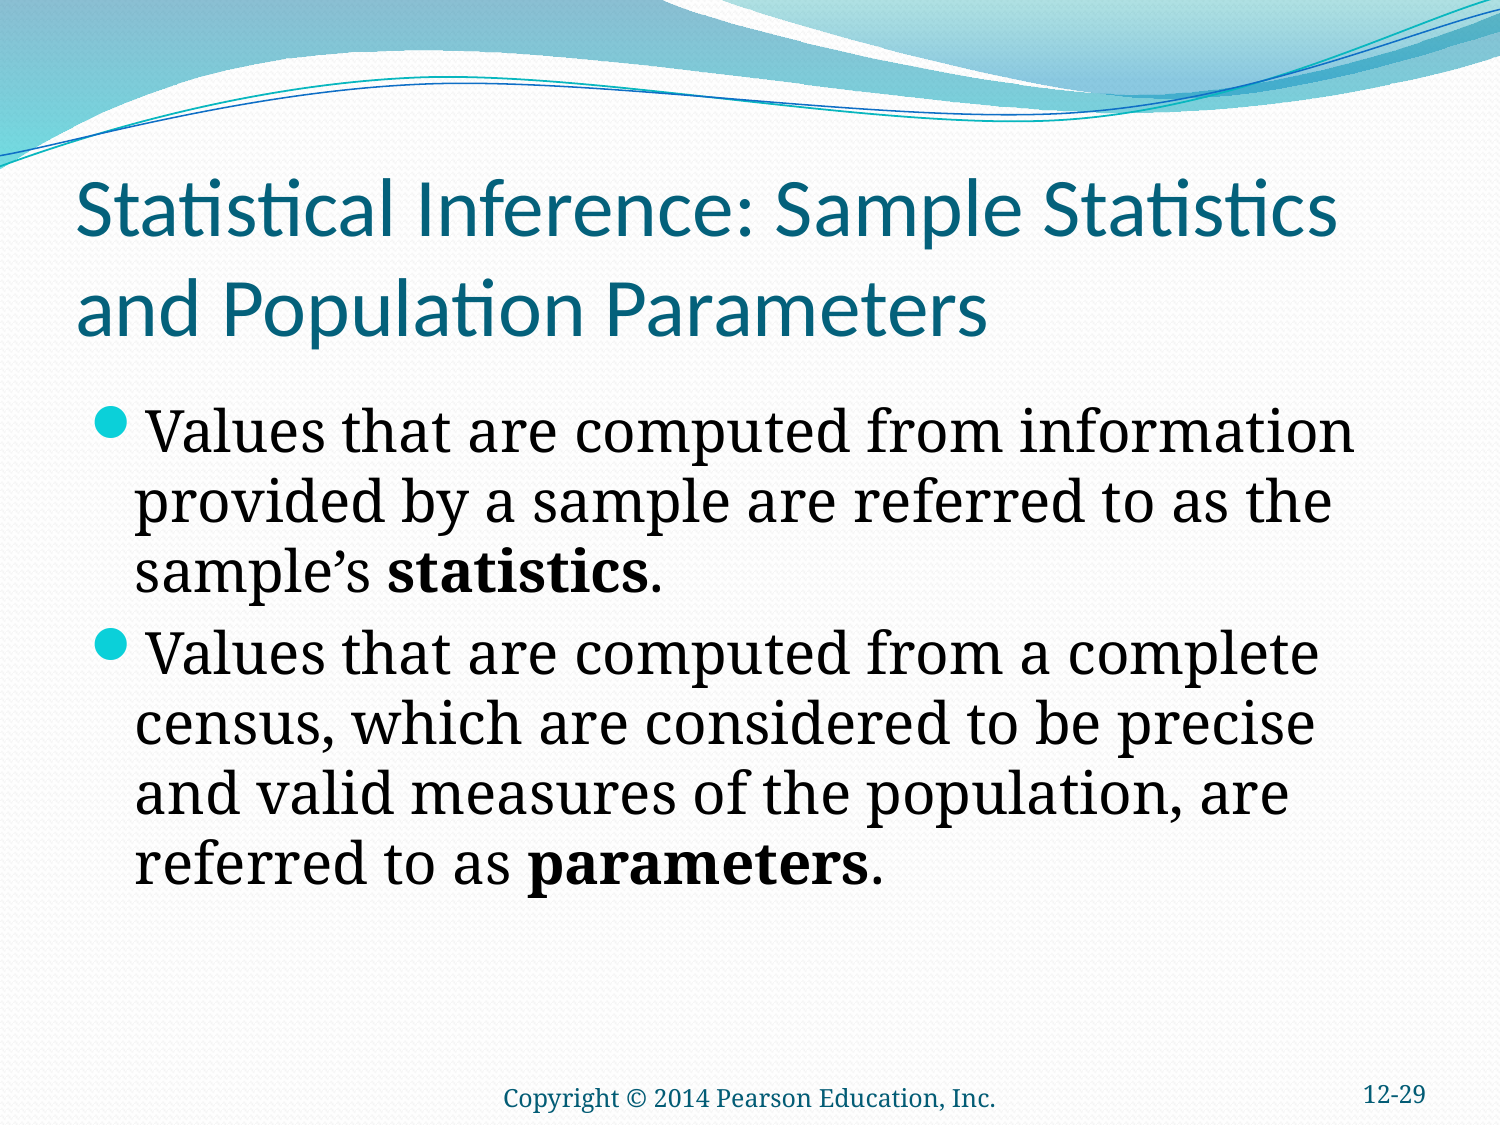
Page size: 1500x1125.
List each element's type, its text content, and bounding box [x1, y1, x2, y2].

title Statistical Inference: Sample Statistics and Population Parameters [74, 165, 1426, 354]
list Values that are computed from information provided by a sample are referred to as the sample’s statistics. Values that are computed from a complete census, which are considered to be precise and valid measures of the population, are referred to as parameters. [74, 386, 1426, 1108]
